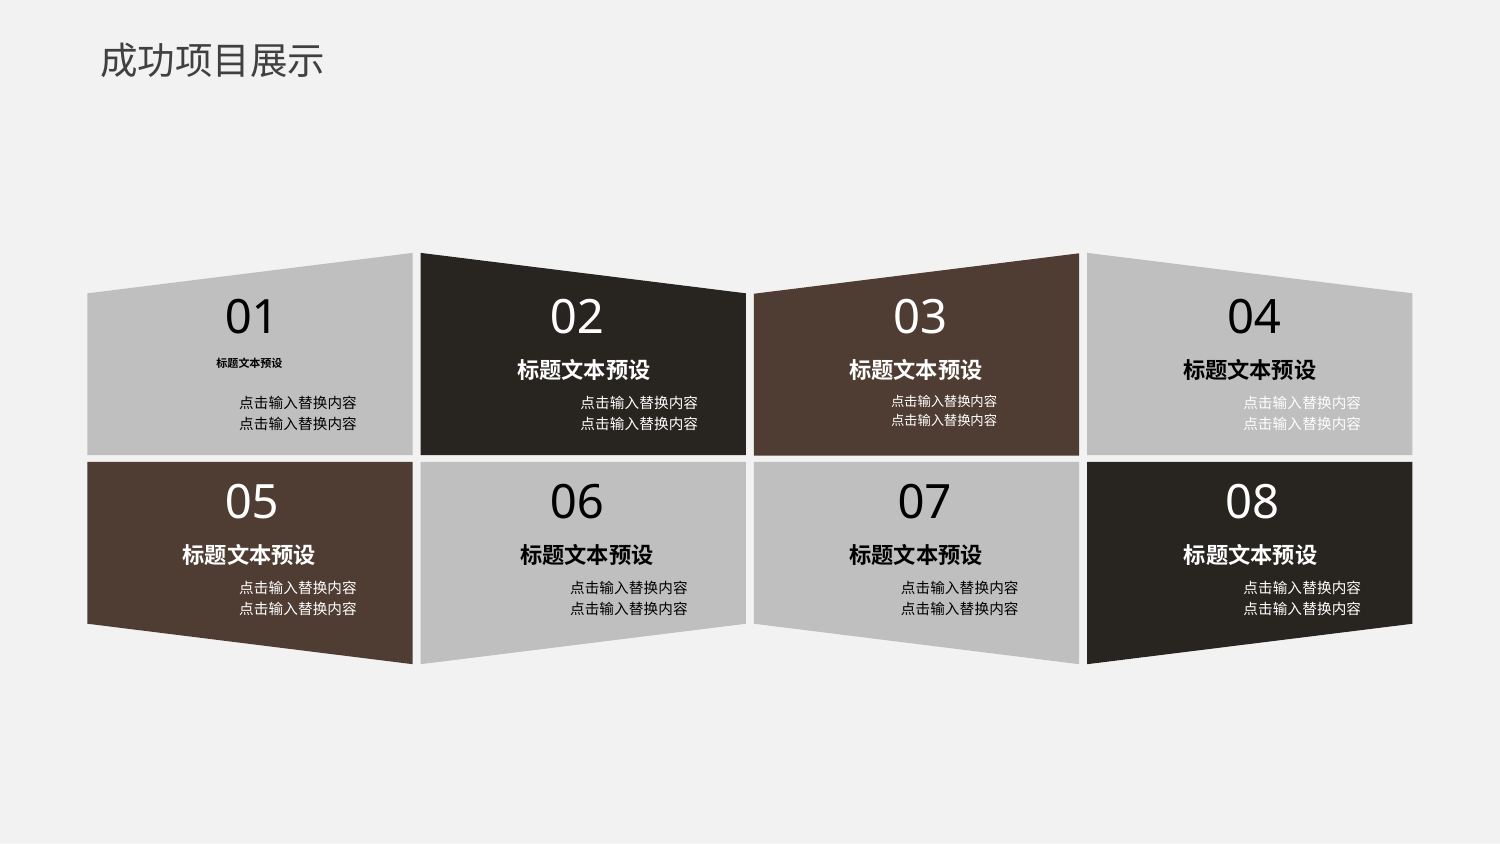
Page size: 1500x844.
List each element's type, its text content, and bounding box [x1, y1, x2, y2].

text_box 成功项目展示 [100, 28, 450, 91]
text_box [47, 252, 1413, 665]
